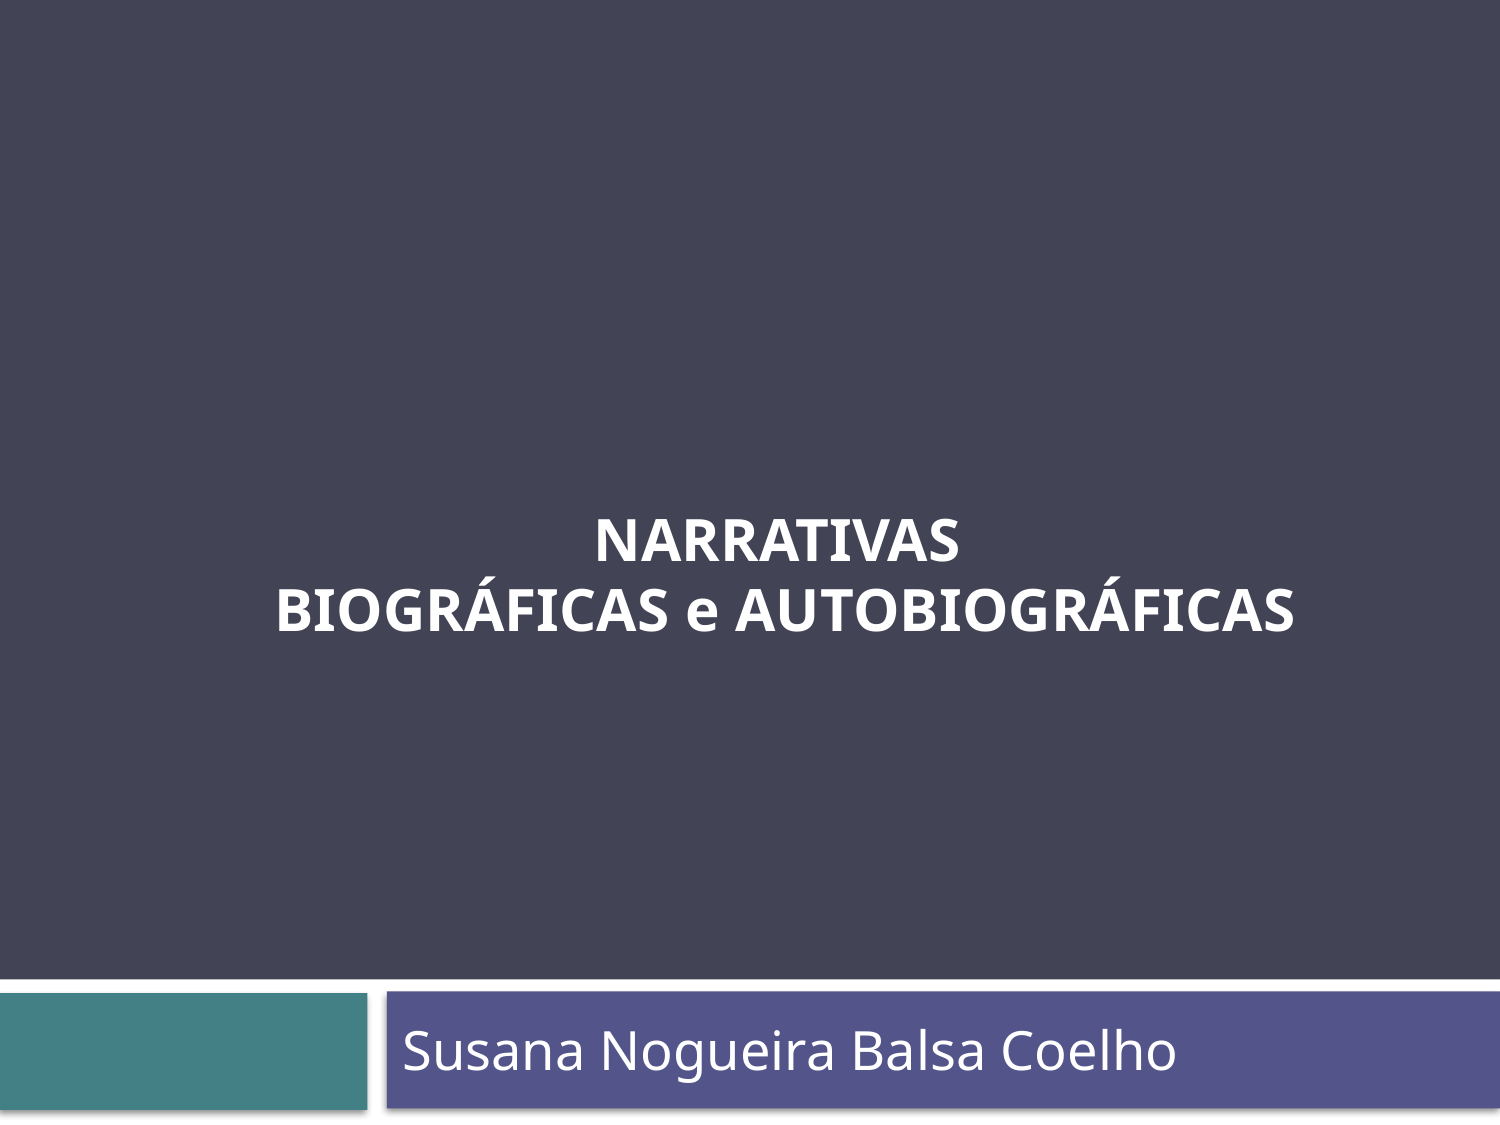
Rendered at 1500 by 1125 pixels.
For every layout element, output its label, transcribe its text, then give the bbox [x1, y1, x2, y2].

title NARRATIVAS biográficas e autobiográficas [253, 491, 1317, 792]
subtitle Susana Nogueira Balsa Coelho [387, 992, 1488, 1105]
